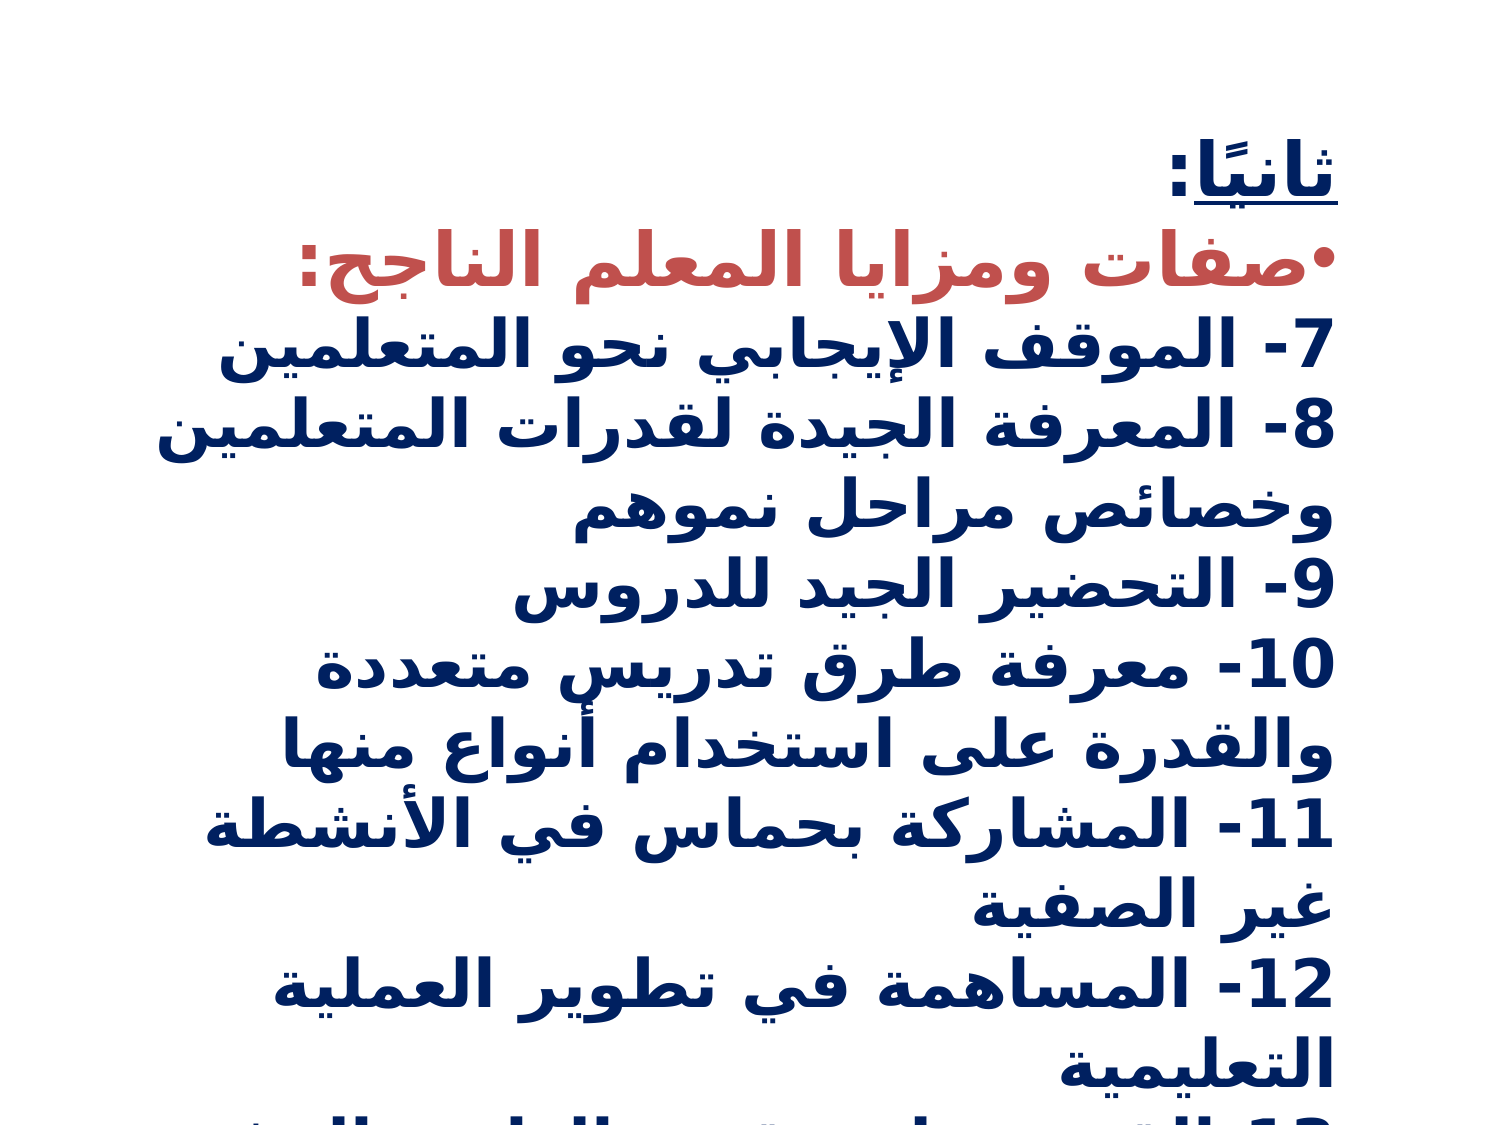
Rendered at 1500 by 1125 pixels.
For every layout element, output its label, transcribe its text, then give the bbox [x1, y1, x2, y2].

text_box ثانيًا: صفات ومزايا المعلم الناجح: 7- الموقف الإيجابي نحو المتعلمين 8- المعرفة الجيدة لقدرات المتعلمين وخصائص مراحل نموهم 9- التحضير الجيد للدروس 10- معرفة طرق تدريس متعددة والقدرة على استخدام أنواع منها 11- المشاركة بحماس في الأنشطة غير الصفية 12- المساهمة في تطوير العملية التعليمية 13-القدرة على تقييم الذات والرغبة في تطويرها 14- الالتزام بعادات المجتمع وتقاليده [88, 113, 1353, 1125]
